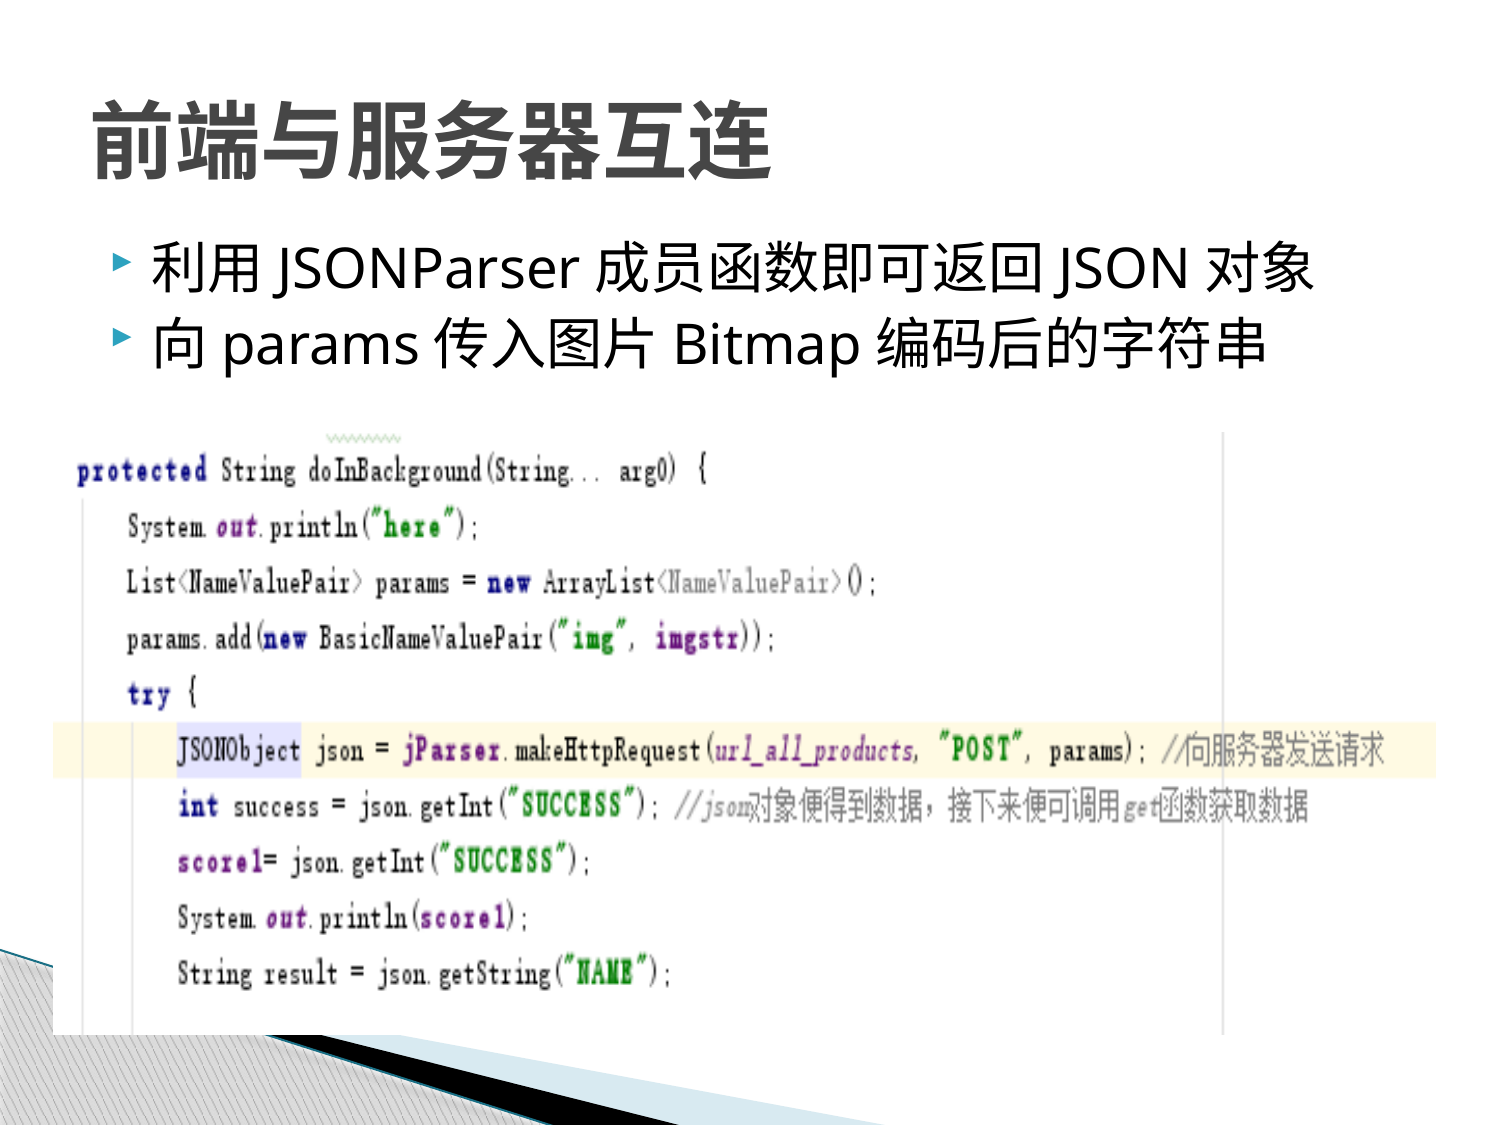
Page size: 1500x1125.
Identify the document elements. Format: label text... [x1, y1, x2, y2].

picture [52, 432, 1436, 1036]
list 利用JSONParser成员函数即可返回JSON对象 向params传入图片Bitmap编码后的字符串 [76, 149, 1427, 432]
title 前端与服务器互连 [75, 45, 1425, 233]
